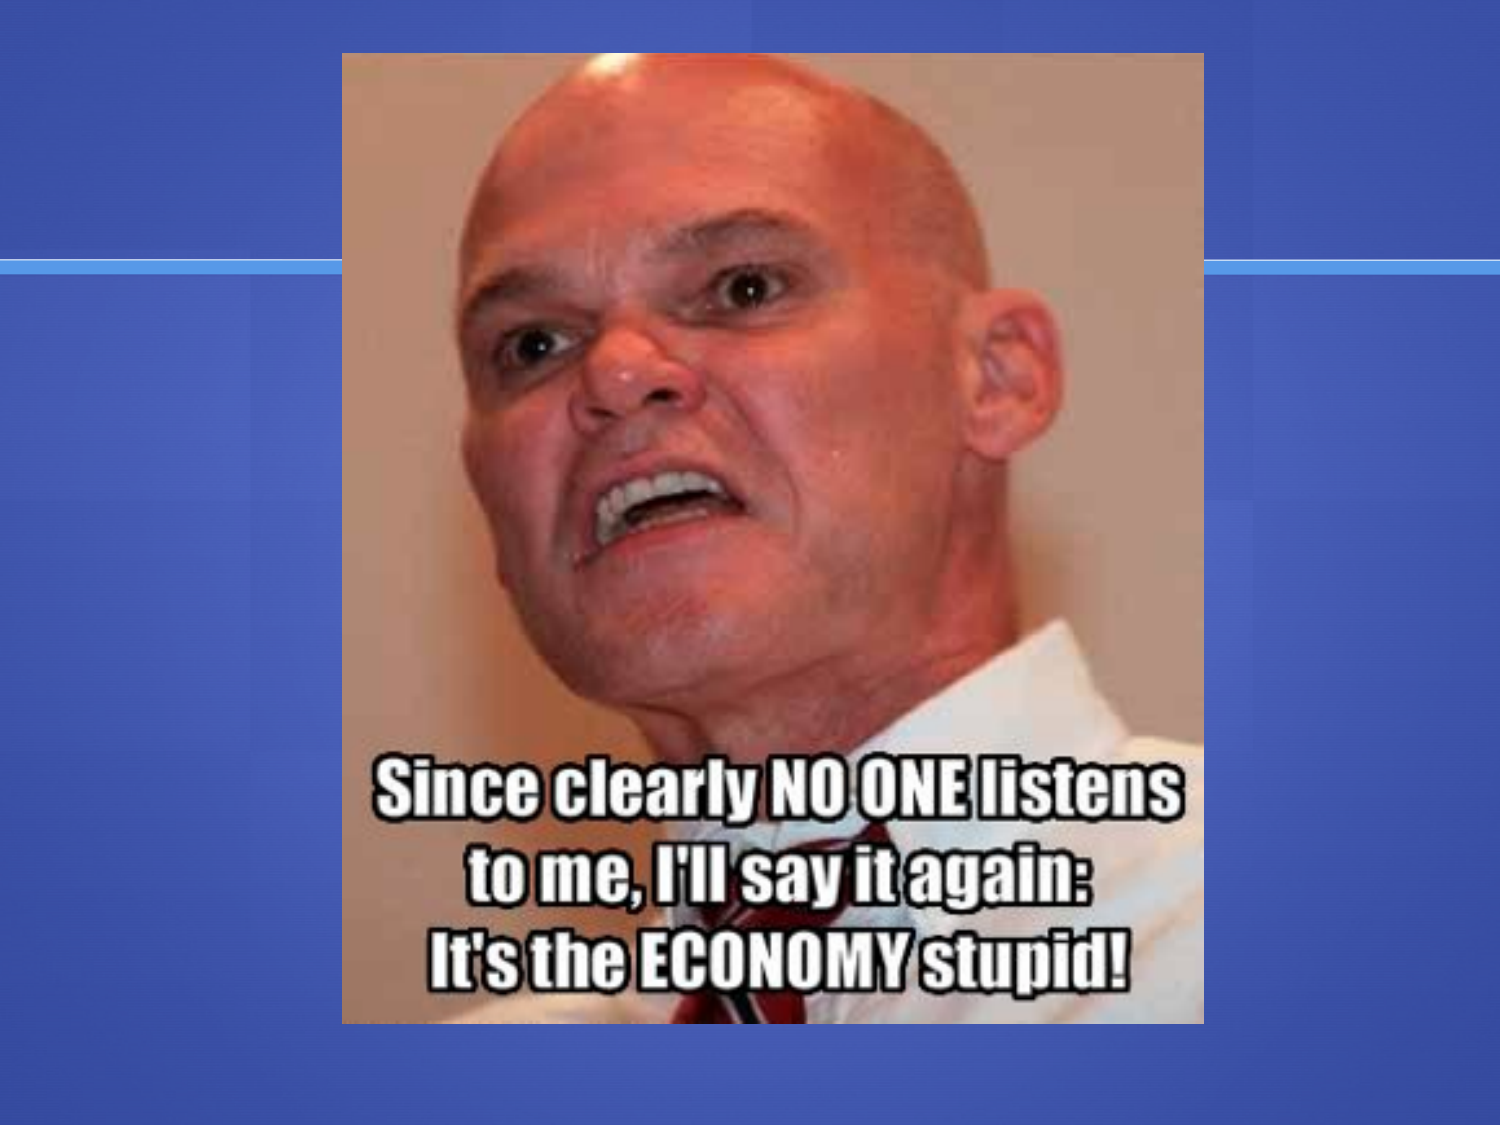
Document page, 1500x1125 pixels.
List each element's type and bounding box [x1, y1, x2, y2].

picture [341, 52, 1205, 1025]
